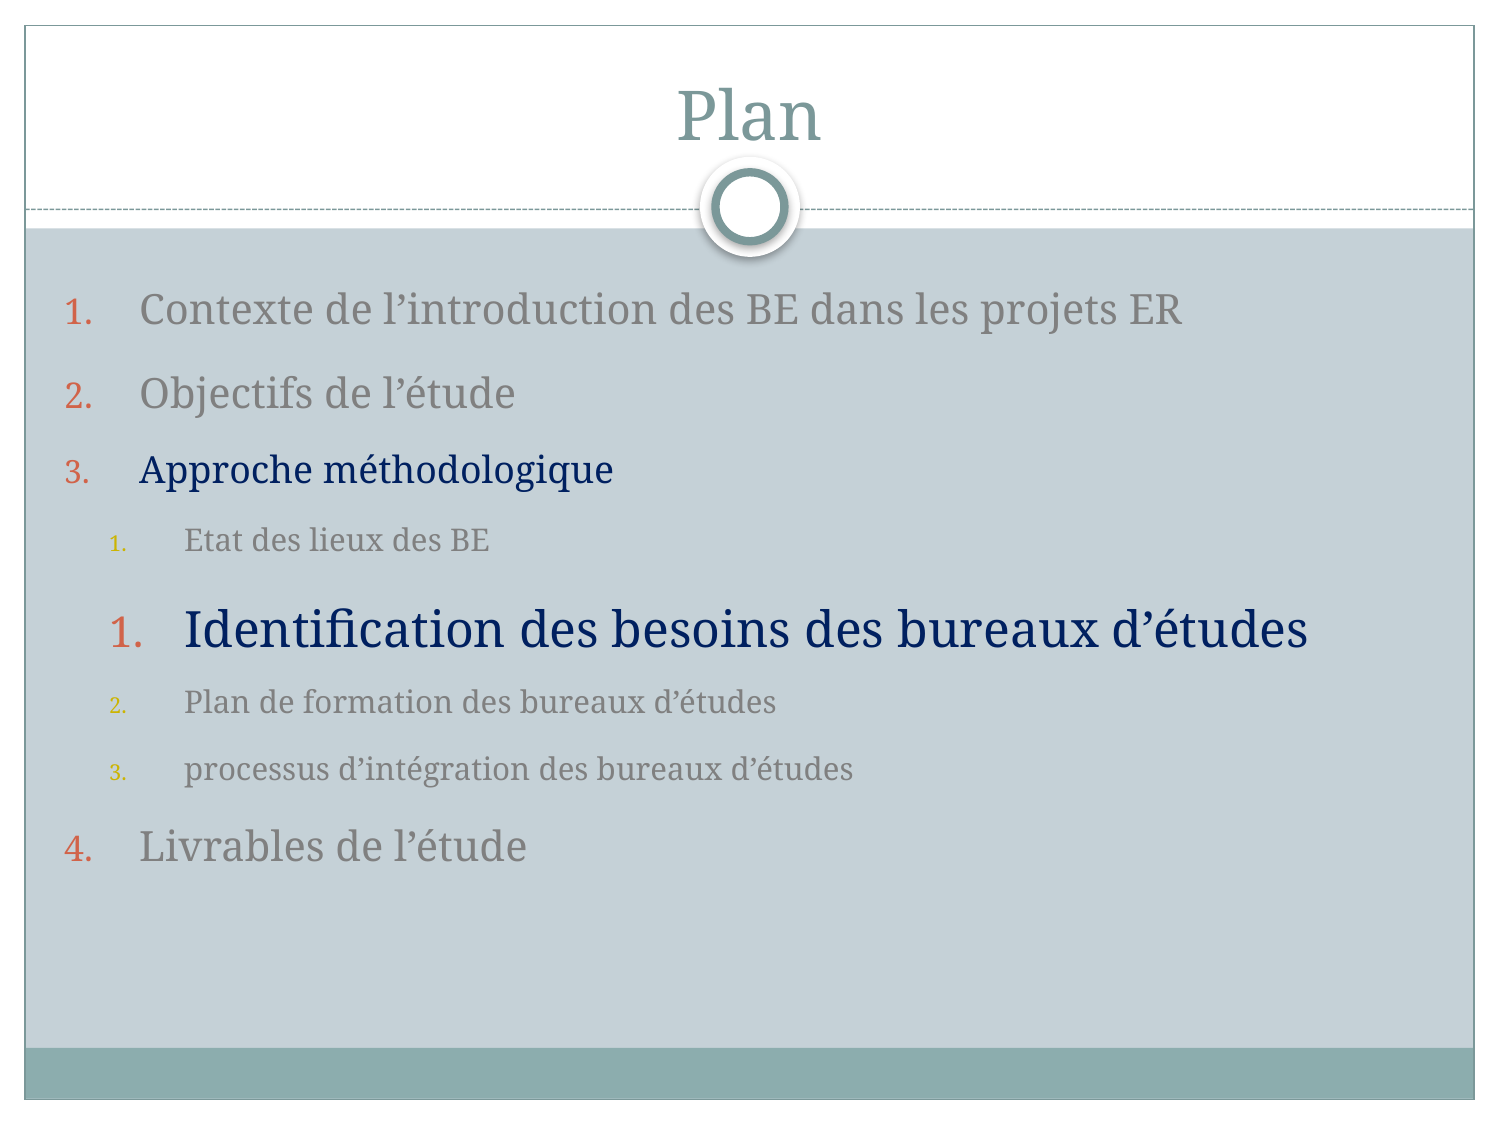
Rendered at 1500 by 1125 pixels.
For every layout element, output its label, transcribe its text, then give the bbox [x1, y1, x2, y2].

title Plan [49, 37, 1450, 162]
list Contexte de l’introduction des BE dans les projets ER Objectifs de l’étude Approche méthodologique Etat des lieux des BE Identification des besoins des bureaux d’études Plan de formation des bureaux d’études processus d’intégration des bureaux d’études Livrables de l’étude [49, 250, 1445, 1001]
